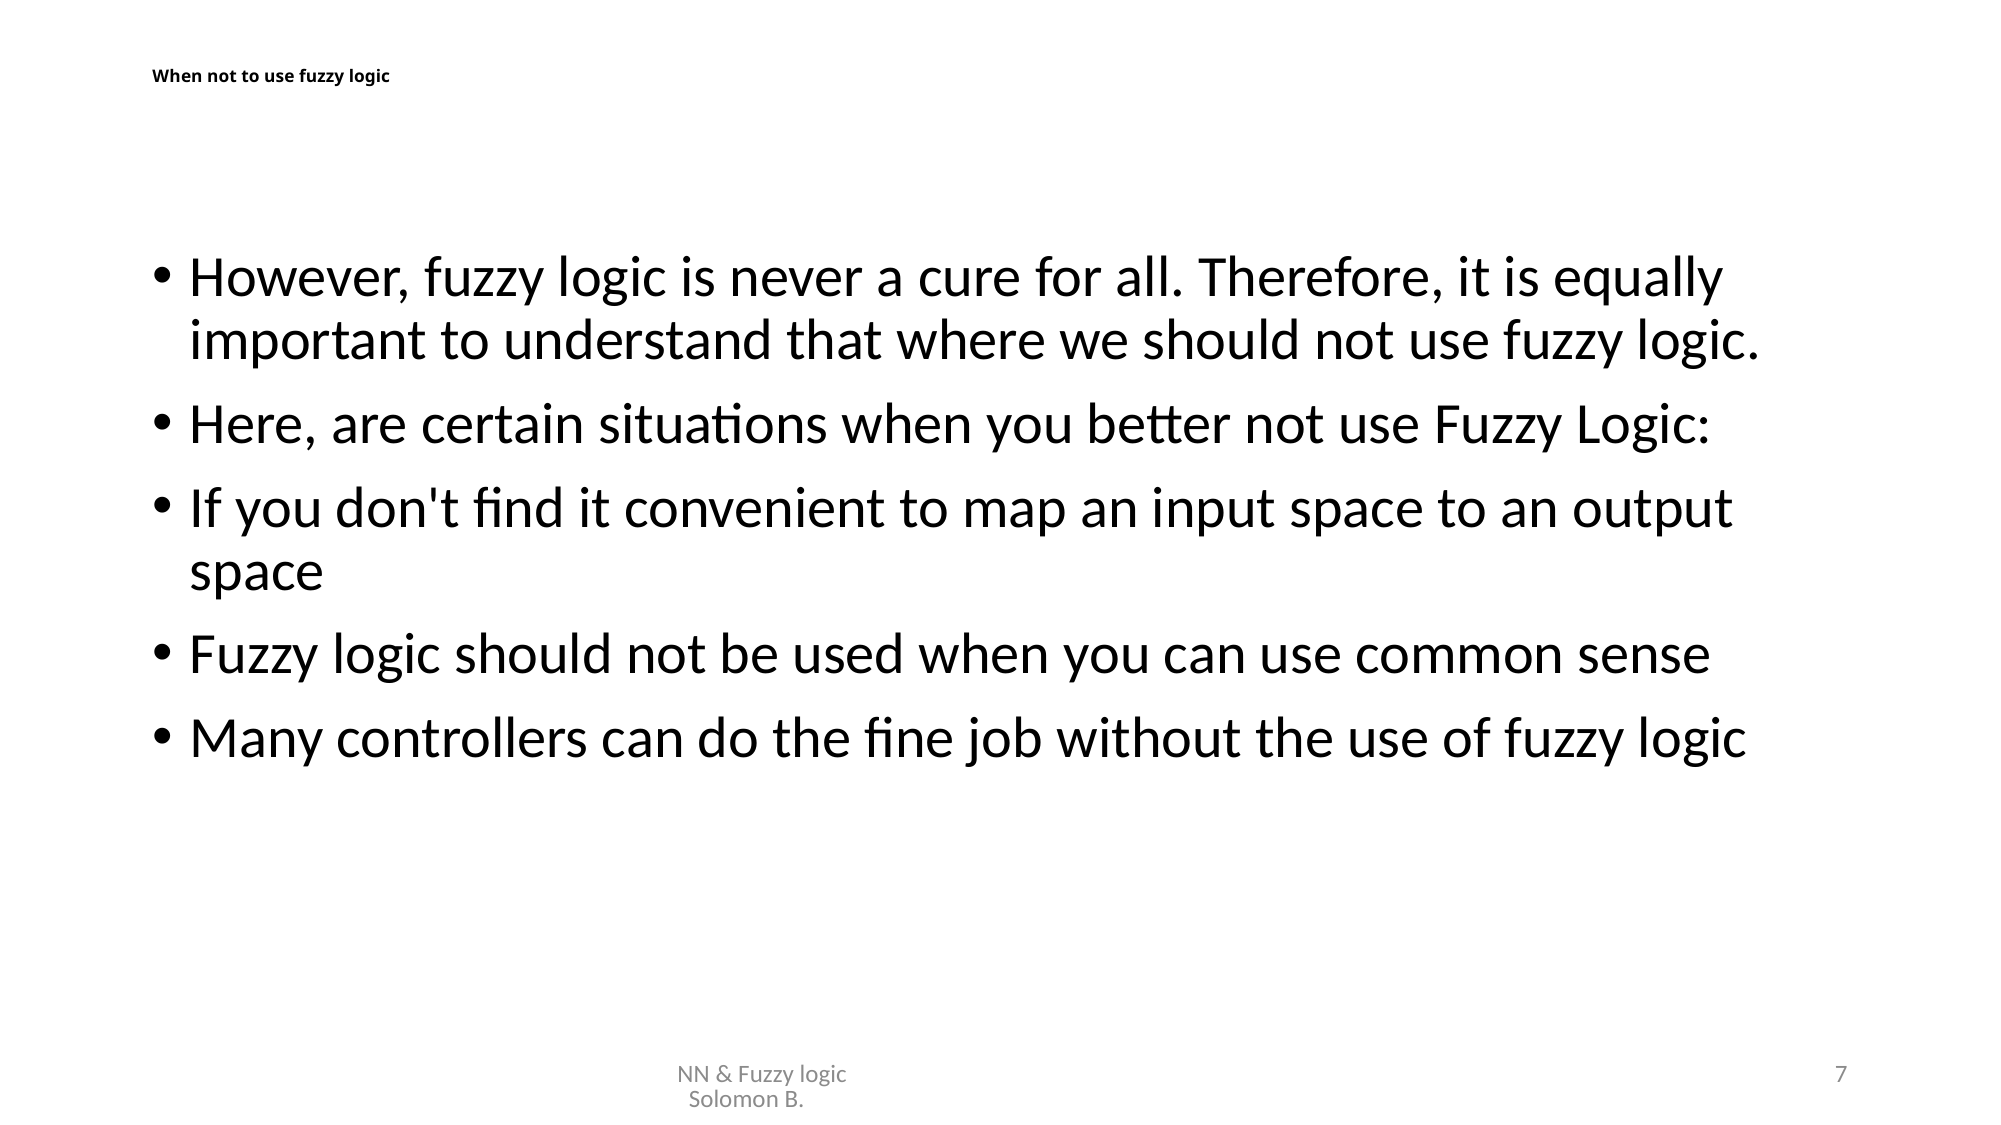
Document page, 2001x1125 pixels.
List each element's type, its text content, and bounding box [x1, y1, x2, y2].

list However, fuzzy logic is never a cure for all. Therefore, it is equally important to understand that where we should not use fuzzy logic. Here, are certain situations when you better not use Fuzzy Logic: If you don't find it convenient to map an input space to an output space Fuzzy logic should not be used when you can use common sense Many controllers can do the fine job without the use of fuzzy logic [137, 147, 1863, 1014]
footer NN & Fuzzy logic Solomon B. [662, 1042, 1338, 1103]
slide_number 7 [1412, 1042, 1863, 1103]
title When not to use fuzzy logic [137, 59, 1863, 115]
